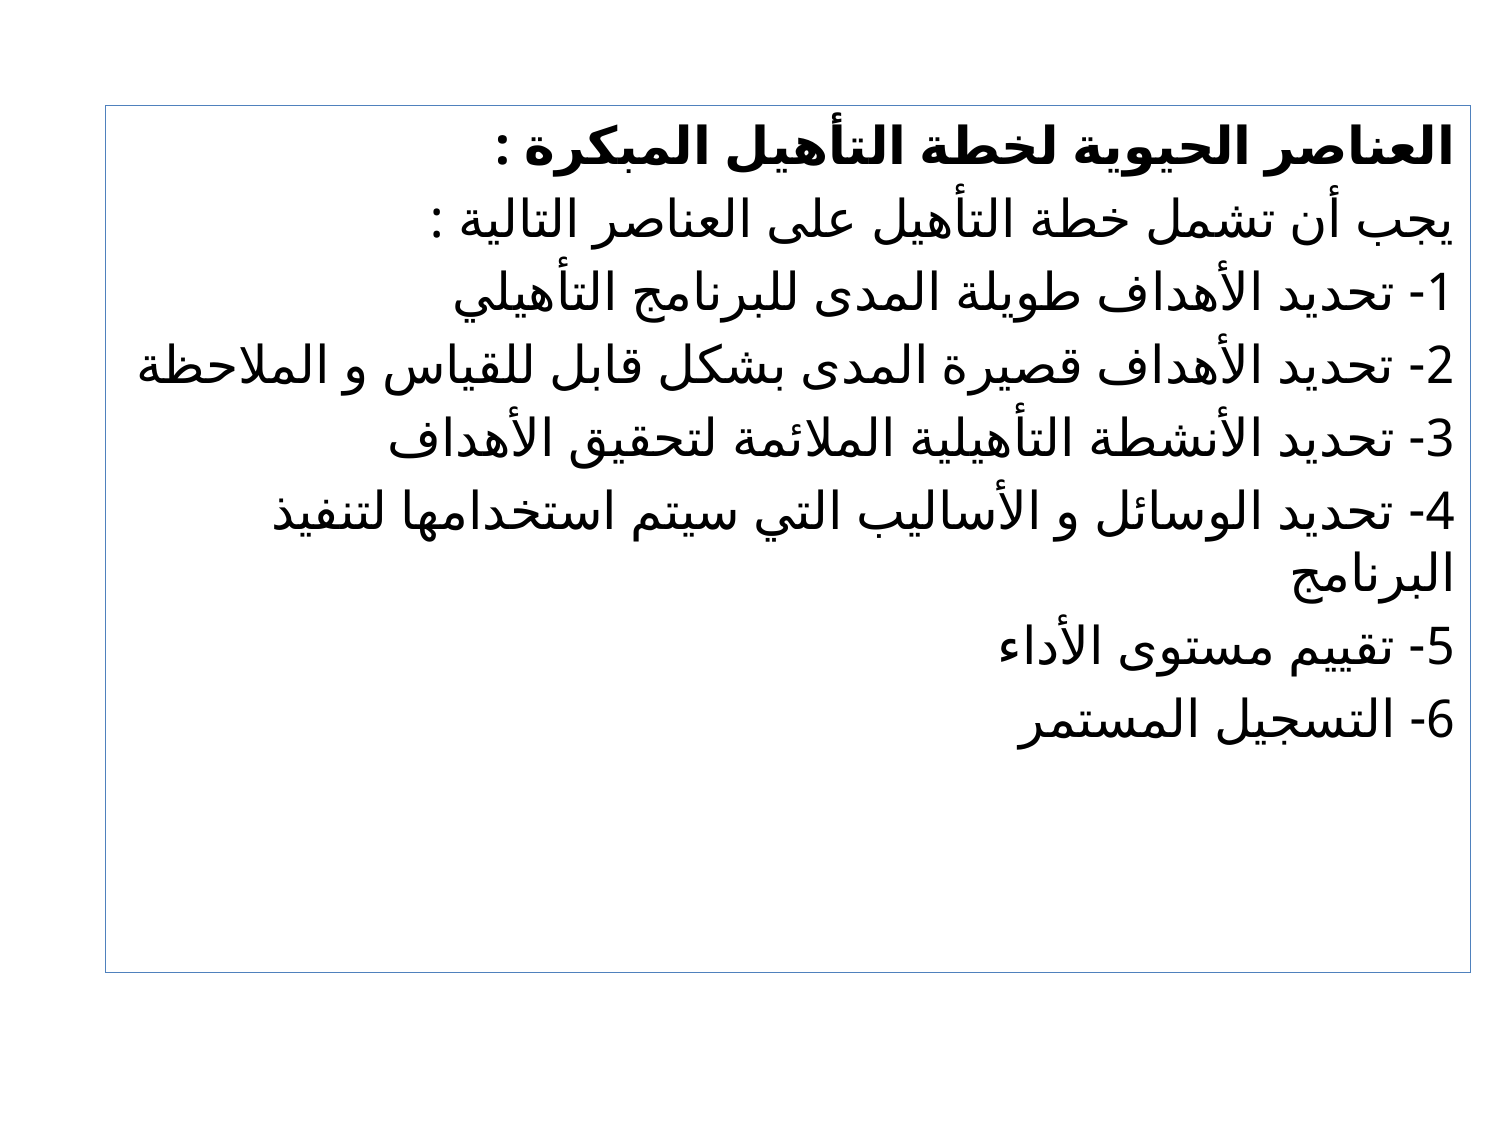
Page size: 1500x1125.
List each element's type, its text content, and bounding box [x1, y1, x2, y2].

list العناصر الحيوية لخطة التأهيل المبكرة : يجب أن تشمل خطة التأهيل على العناصر التالية : 1- تحديد الأهداف طويلة المدى للبرنامج التأهيلي 2- تحديد الأهداف قصيرة المدى بشكل قابل للقياس و الملاحظة 3- تحديد الأنشطة التأهيلية الملائمة لتحقيق الأهداف 4- تحديد الوسائل و الأساليب التي سيتم استخدامها لتنفيذ البرنامج 5- تقييم مستوى الأداء 6- التسجيل المستمر [105, 105, 1471, 973]
